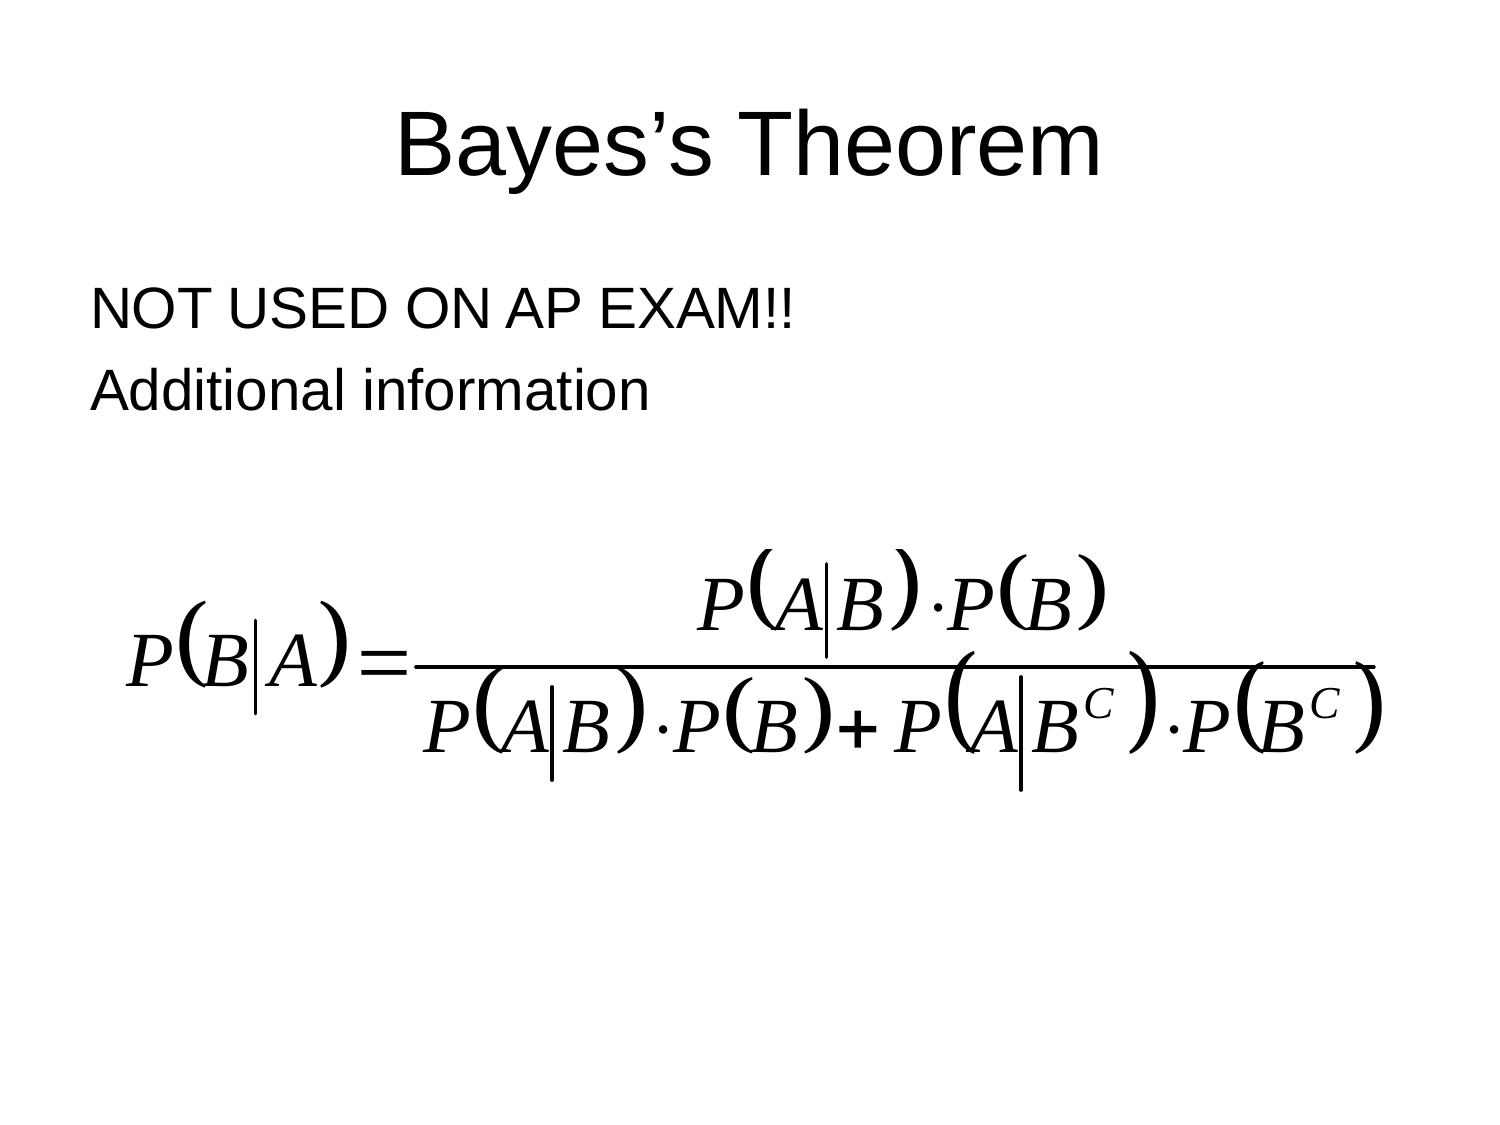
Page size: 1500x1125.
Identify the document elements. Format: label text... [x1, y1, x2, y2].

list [112, 549, 1388, 804]
title Bayes’s Theorem [74, 44, 1426, 233]
list NOT USED ON AP EXAM!! Additional information [74, 262, 1388, 1006]
